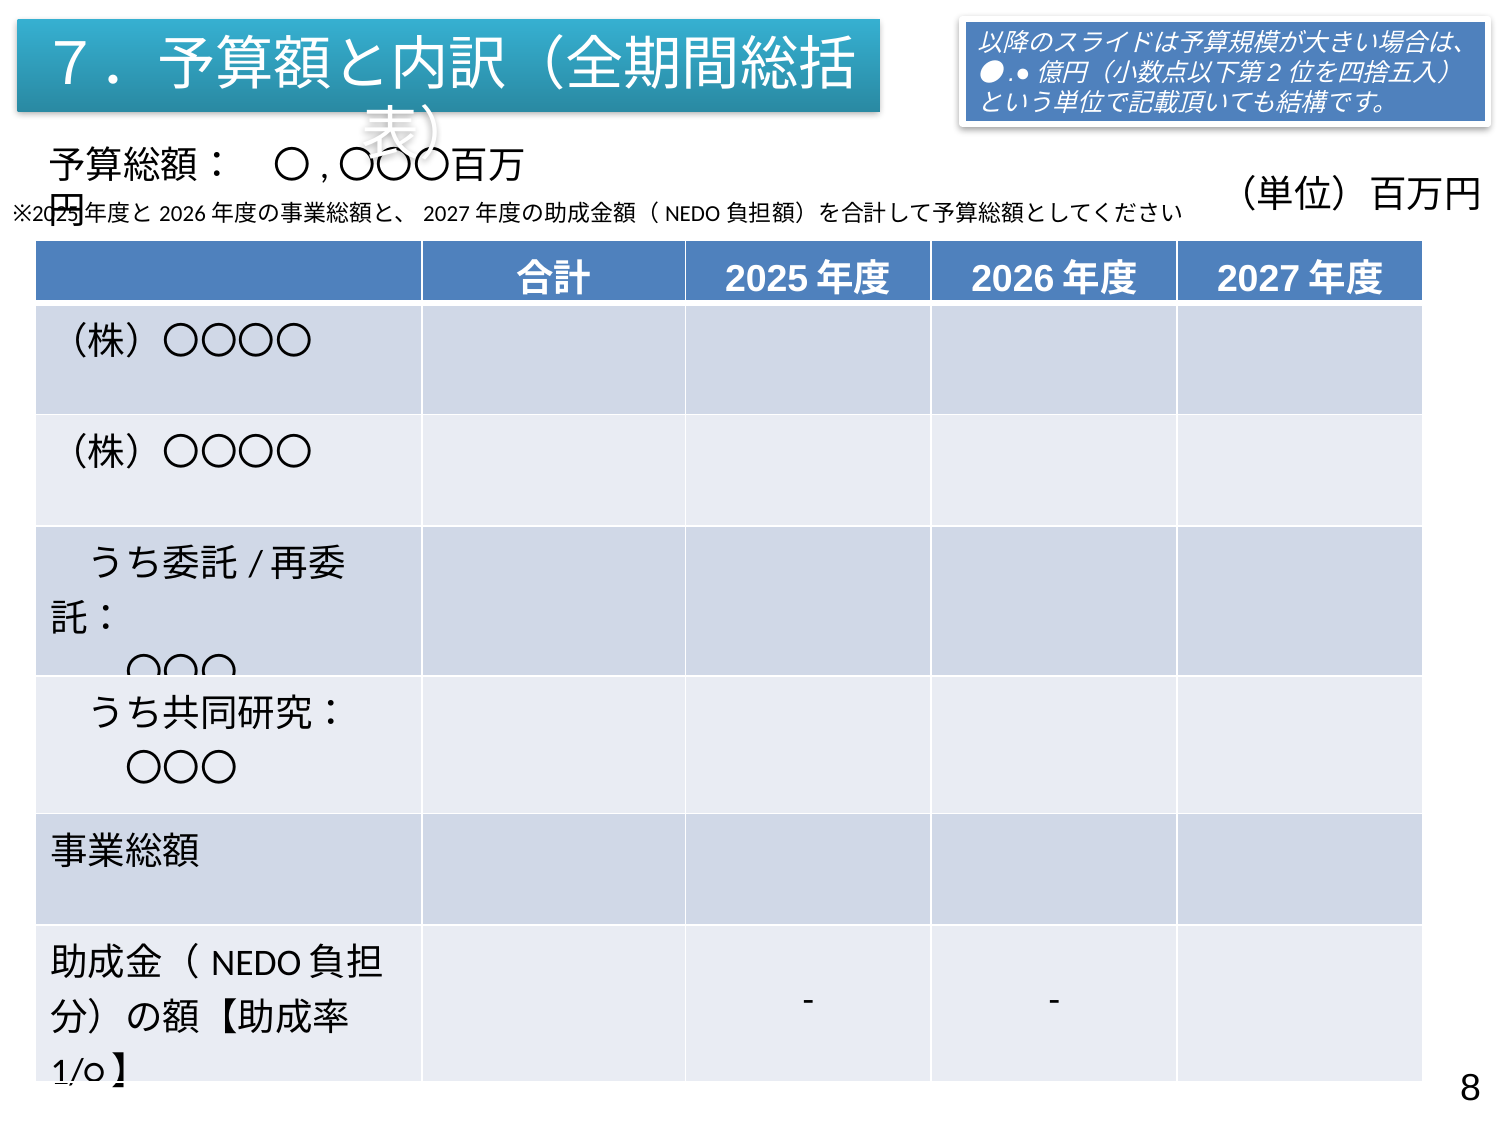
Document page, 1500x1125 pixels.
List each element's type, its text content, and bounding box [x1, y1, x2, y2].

table_cell うち共同研究： 〇〇〇 [36, 677, 421, 813]
table_header 2027年度 [1178, 241, 1422, 300]
text_box 予算総額： 〇,〇〇〇百万円 [33, 133, 542, 191]
table_cell [686, 415, 930, 525]
text_box 以降のスライドは予算規模が大きい場合は、●.●億円（小数点以下第2位を四捨五入）という単位で記載頂いても結構です。 [959, 16, 1491, 127]
table_cell 助成金（NEDO負担分）の額【助成率1/○】 [36, 926, 421, 1081]
table_cell [932, 527, 1176, 675]
table_cell - [932, 926, 1176, 1081]
table_cell [686, 527, 930, 675]
table_cell [423, 926, 685, 1081]
table_header 2026年度 [932, 241, 1176, 300]
table_cell [686, 677, 930, 813]
table_cell [1178, 814, 1422, 924]
table_cell [1178, 527, 1422, 675]
table_cell （株）〇〇〇〇 [36, 415, 421, 525]
text_box 予算総額： 〇,〇〇〇百万円 [33, 234, 542, 239]
table_header [36, 241, 421, 300]
table_cell [1178, 926, 1422, 1081]
table_cell [686, 306, 930, 414]
table_header 2025年度 [686, 241, 930, 300]
text_box ７．予算額と内訳（全期間総括表） [17, 19, 880, 112]
table_cell - [686, 926, 930, 1081]
table_cell [932, 415, 1176, 525]
table_cell [423, 677, 685, 813]
text_box （単位）百万円 [1204, 162, 1500, 223]
table_cell [932, 306, 1176, 414]
table_cell うち委託/再委託： 〇〇〇 [36, 527, 421, 675]
table_cell [932, 814, 1176, 924]
table_cell [423, 306, 685, 414]
table_cell [423, 415, 685, 525]
table_cell 事業総額 [36, 814, 421, 924]
table_cell [423, 527, 685, 675]
table_cell [1178, 677, 1422, 813]
text_box 8 [1393, 1066, 1481, 1105]
table_cell （株）〇〇〇〇 [36, 306, 421, 414]
table_cell [932, 677, 1176, 813]
table_cell [423, 814, 685, 924]
table_cell [1178, 415, 1422, 525]
table_header 合計 [423, 241, 685, 300]
table_cell [1178, 306, 1422, 414]
table_cell [686, 814, 930, 924]
text_box ※2025年度と2026年度の事業総額と、2027年度の助成金額（NEDO負担額）を合計して予算総額としてください [0, 191, 1199, 234]
